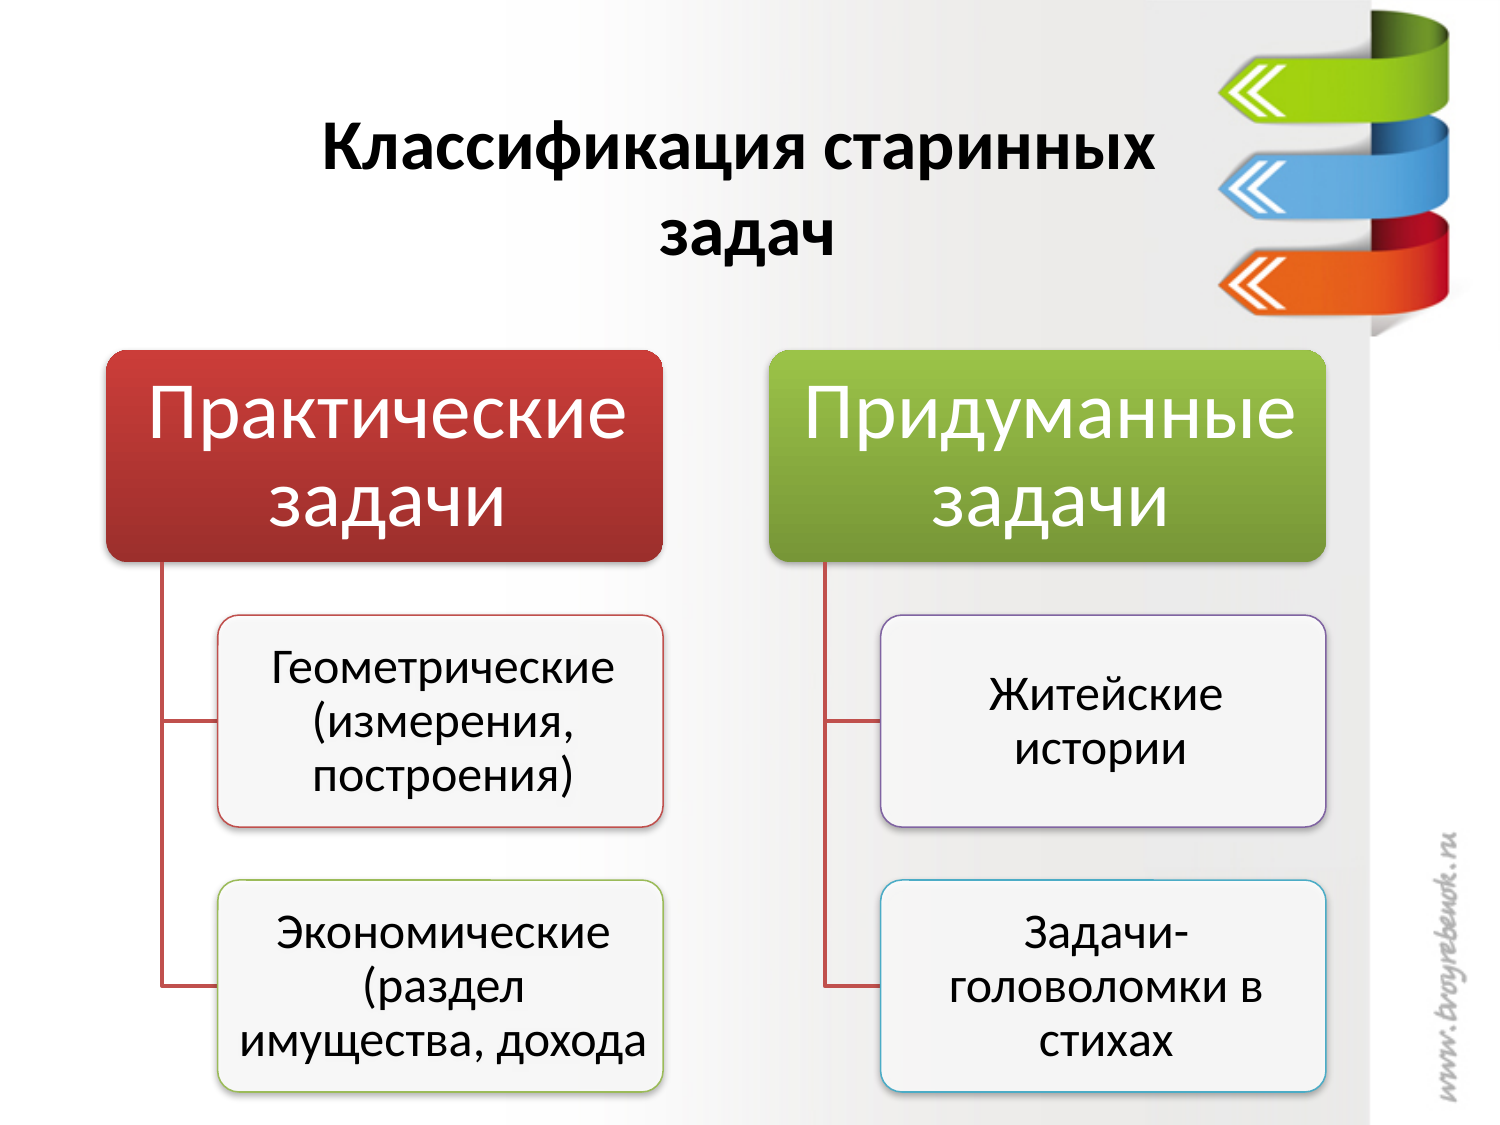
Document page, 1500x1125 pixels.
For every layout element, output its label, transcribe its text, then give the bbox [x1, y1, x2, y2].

picture [0, 0, 1500, 1125]
title Классификация старинных задач [64, 90, 1415, 278]
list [40, 349, 1392, 1093]
